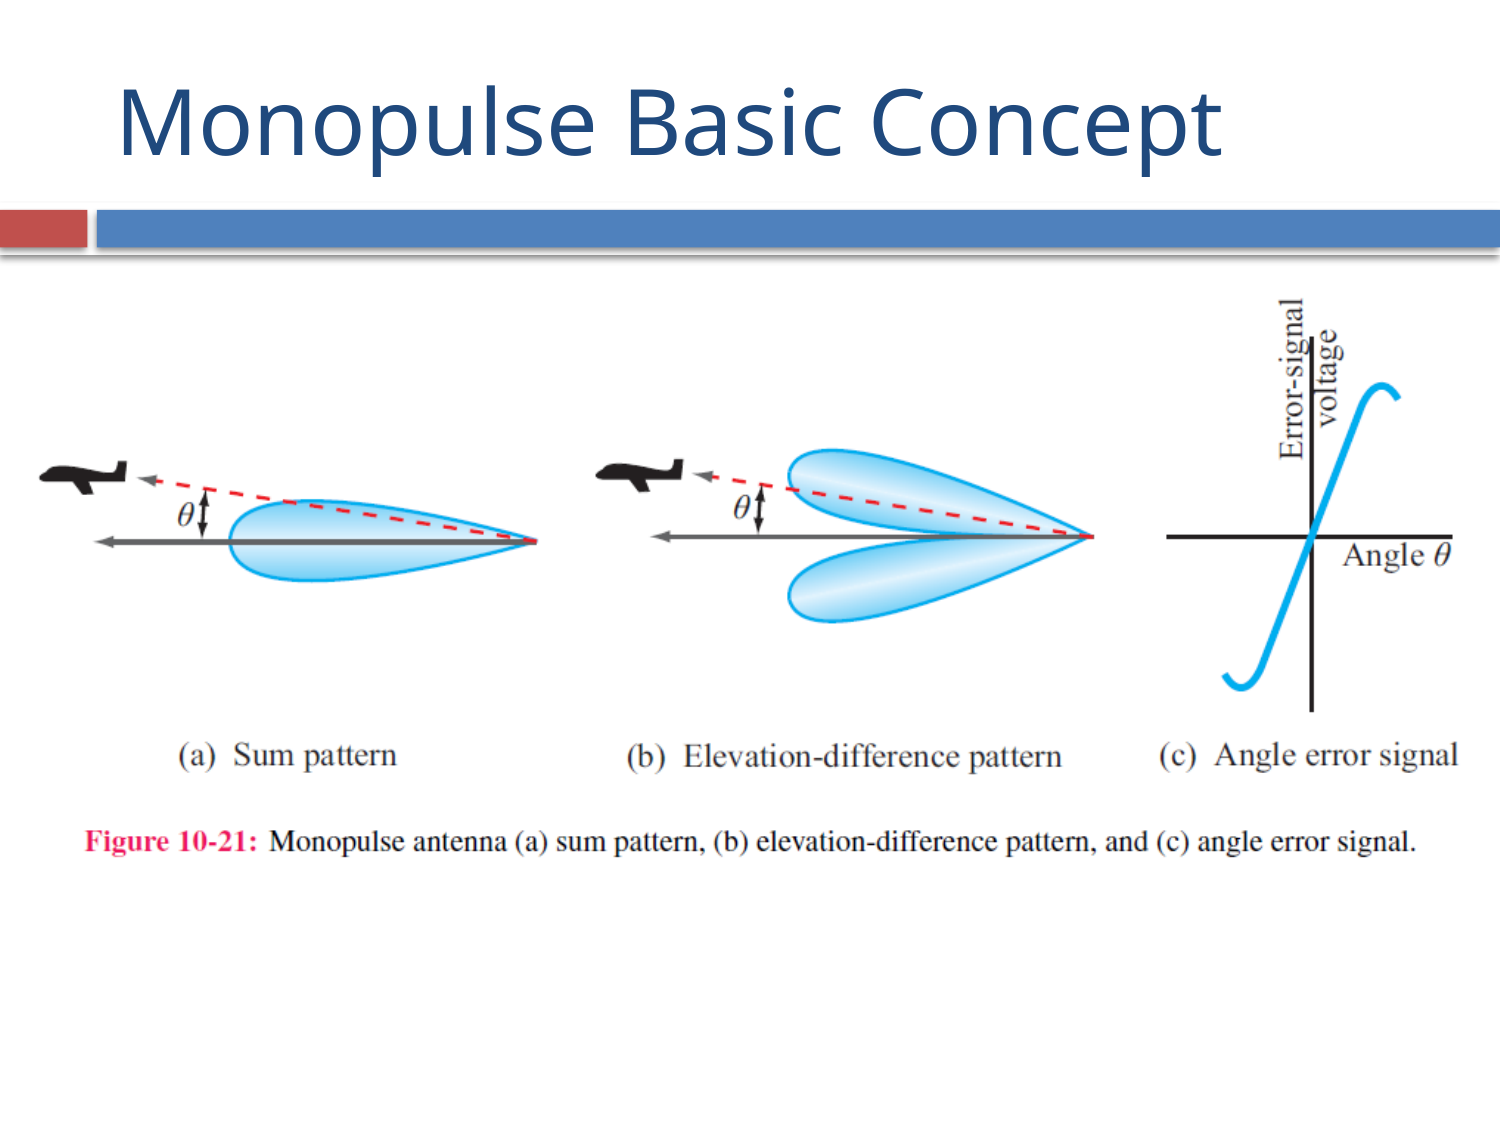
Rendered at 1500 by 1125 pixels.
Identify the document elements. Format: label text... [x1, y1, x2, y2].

text_box Monopulse Basic Concept [100, 37, 1438, 200]
picture [30, 285, 1469, 875]
